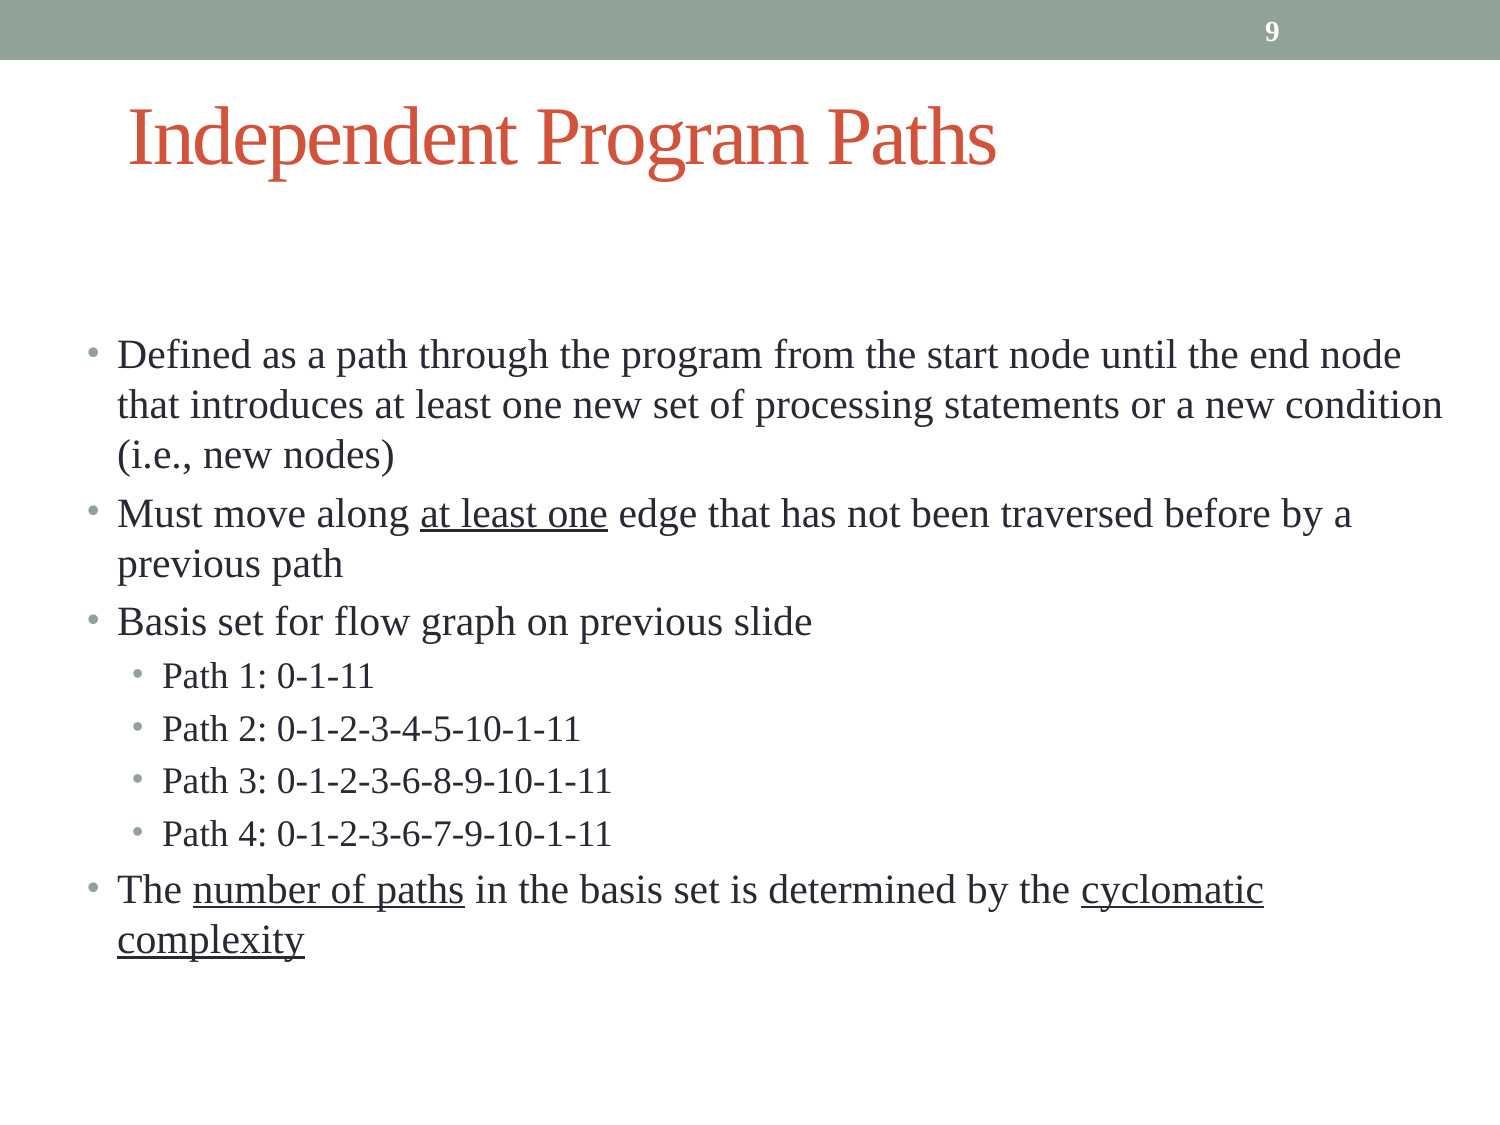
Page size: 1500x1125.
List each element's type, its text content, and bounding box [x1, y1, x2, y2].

list Defined as a path through the program from the start node until the end node that introduces at least one new set of processing statements or a new condition (i.e., new nodes) Must move along at least one edge that has not been traversed before by a previous path Basis set for flow graph on previous slide Path 1: 0-1-11 Path 2: 0-1-2-3-4-5-10-1-11 Path 3: 0-1-2-3-6-8-9-10-1-11 Path 4: 0-1-2-3-6-7-9-10-1-11 The number of paths in the basis set is determined by the cyclomatic complexity [72, 319, 1473, 1057]
slide_number 9 [1250, 3, 1425, 57]
title Independent Program Paths [112, 37, 1388, 225]
